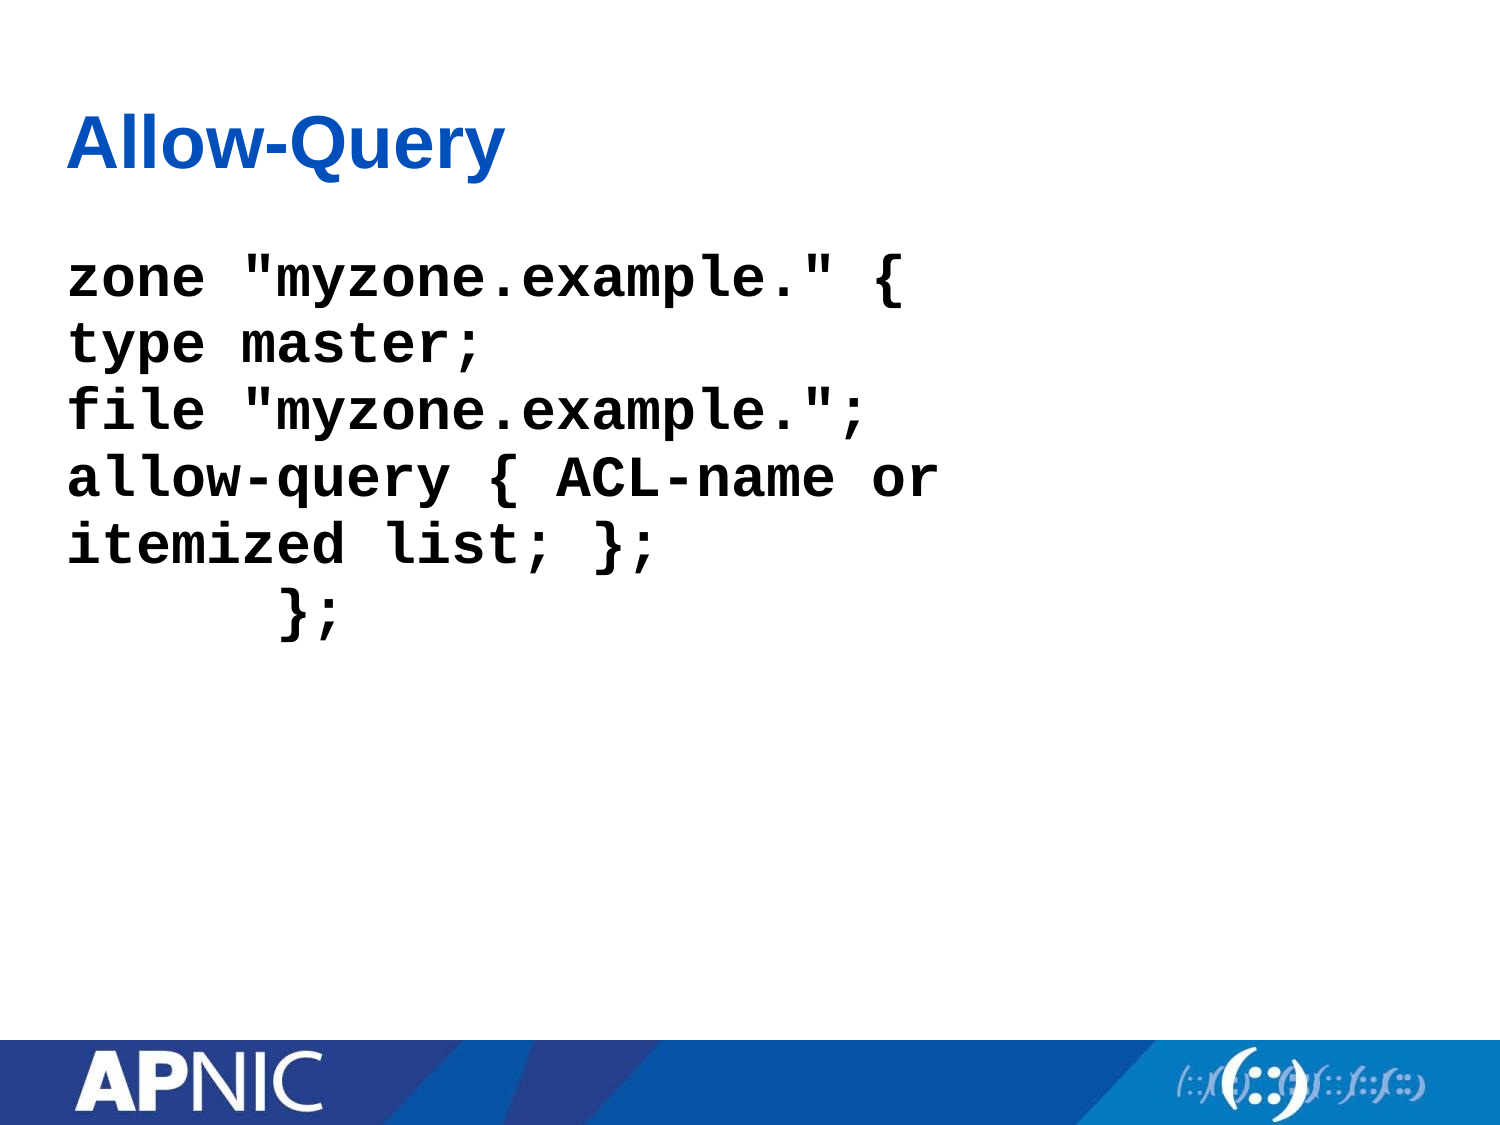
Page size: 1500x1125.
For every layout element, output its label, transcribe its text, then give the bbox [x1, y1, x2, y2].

picture [0, 1040, 1500, 1125]
title Allow-Query [64, 45, 1436, 233]
list zone "myzone.example." { type master; file "myzone.example."; allow-query { ACL-name or itemized list; }; }; [66, 262, 1437, 1012]
